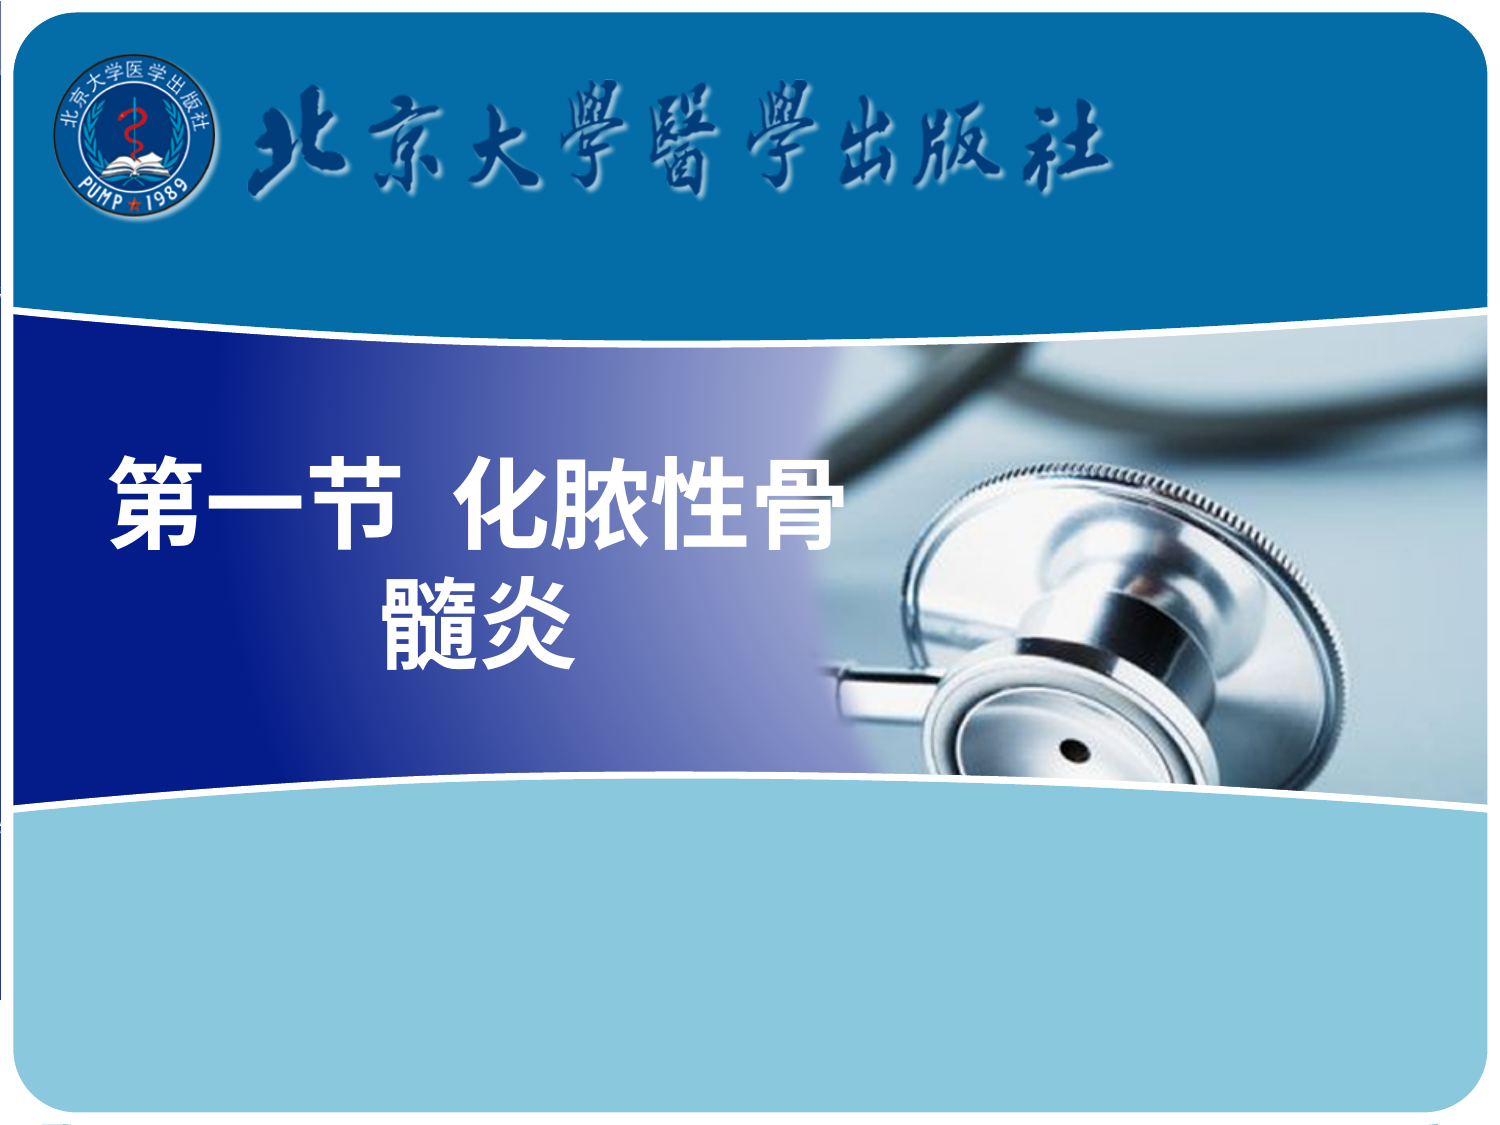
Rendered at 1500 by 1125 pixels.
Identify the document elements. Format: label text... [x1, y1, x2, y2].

picture [14, 315, 1487, 805]
picture [53, 54, 1117, 225]
title 第一节 化脓性骨髓炎 [52, 373, 904, 749]
